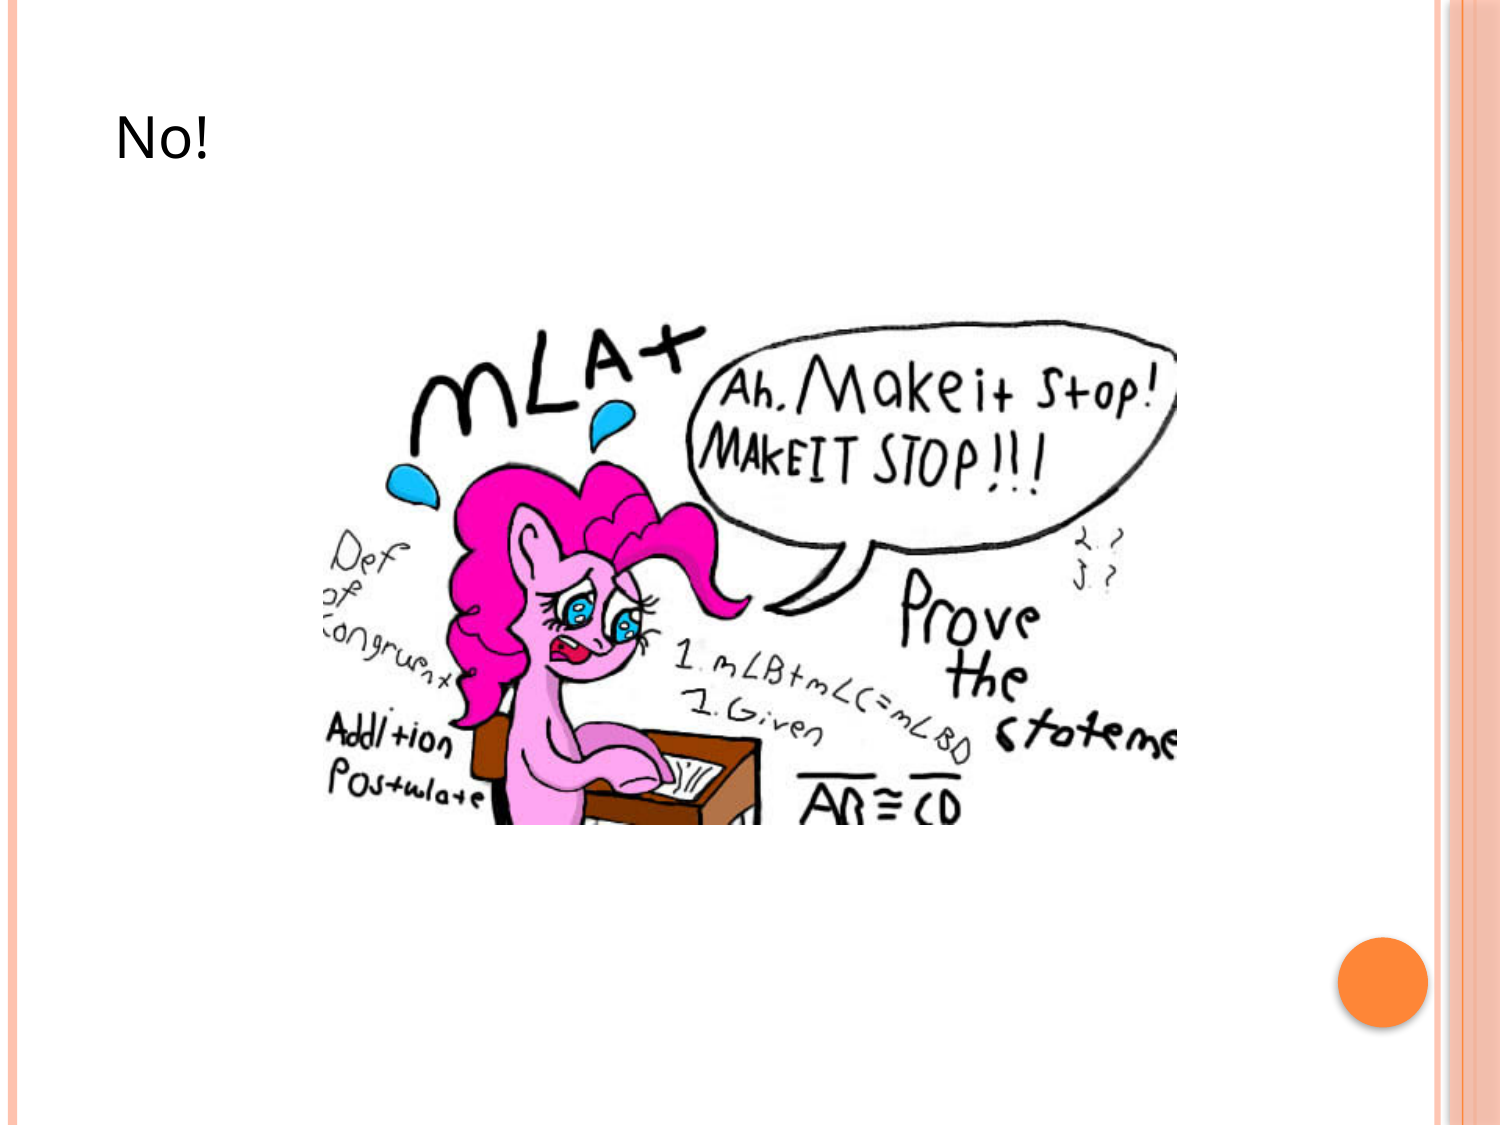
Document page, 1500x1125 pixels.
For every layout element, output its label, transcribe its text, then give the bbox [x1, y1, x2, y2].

text_box No! [99, 92, 317, 178]
picture [322, 300, 1177, 825]
